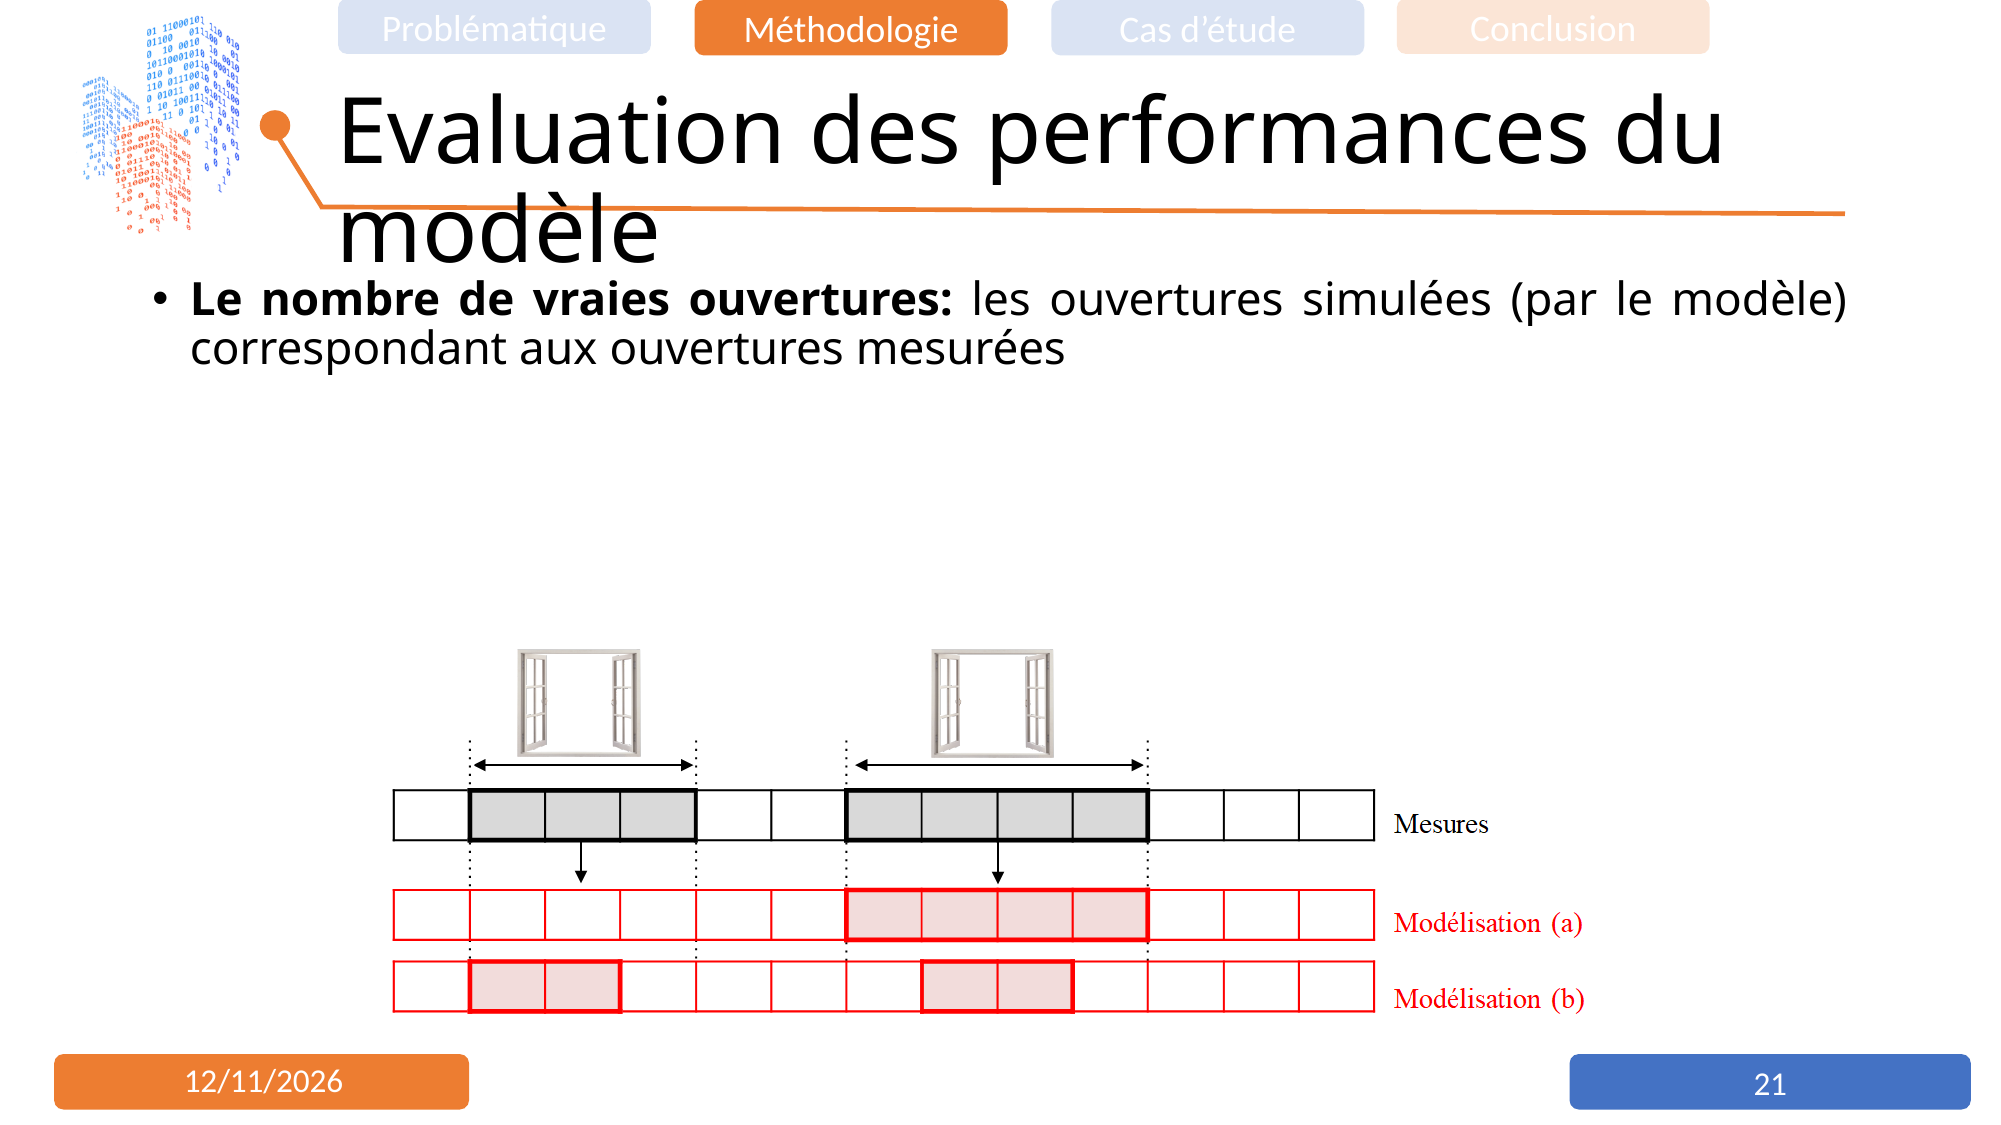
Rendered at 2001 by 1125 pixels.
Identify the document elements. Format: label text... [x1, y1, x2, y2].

picture [57, 0, 260, 253]
text_box Problématique [336, 0, 652, 56]
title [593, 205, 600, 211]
list Le nombre de vraies ouvertures: les ouvertures simulées (par le modèle) correspondant aux ouvertures mesurées [137, 268, 1863, 1014]
text_box Conclusion [1395, 0, 1711, 56]
picture [385, 643, 1589, 1024]
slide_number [57, 1049, 470, 1110]
text_box Cas d’étude [1050, 0, 1366, 57]
text_box Méthodologie [693, 0, 1009, 57]
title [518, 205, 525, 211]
slide_number 21 [1569, 1054, 1971, 1110]
title Evaluation des performances du modèle [321, 76, 1863, 184]
